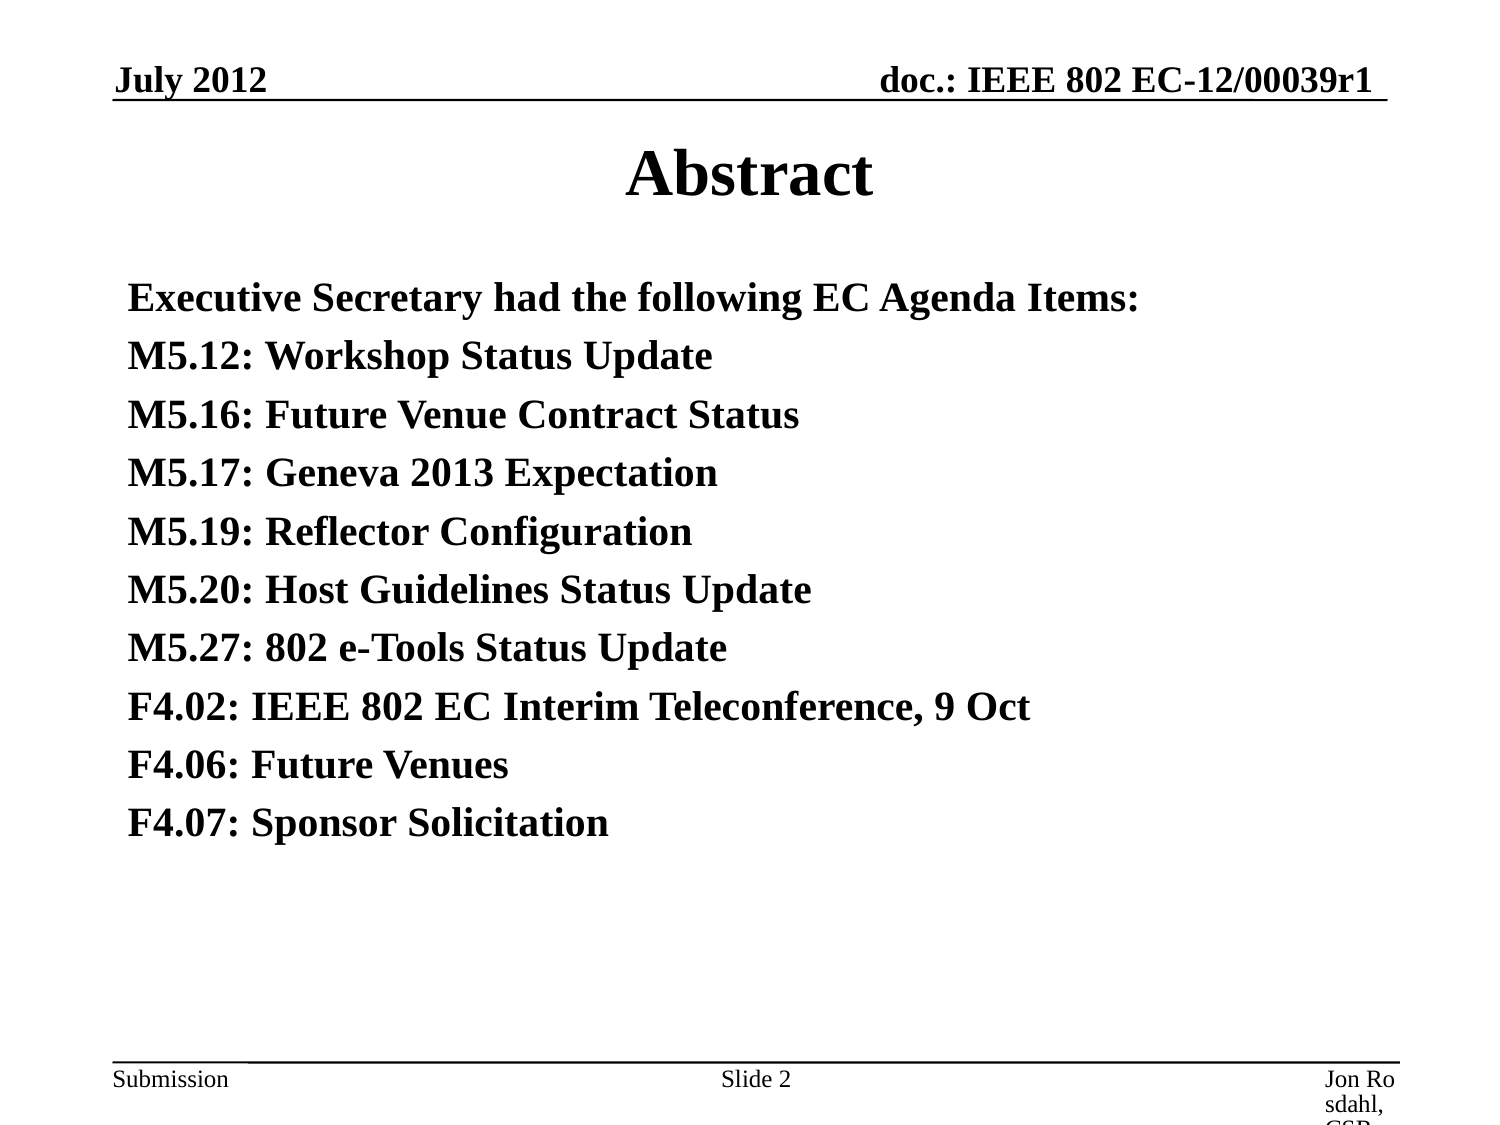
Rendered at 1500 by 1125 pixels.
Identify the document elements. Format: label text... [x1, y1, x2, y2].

footer Jon Rosdahl, CSR [1324, 1061, 1402, 1093]
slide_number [114, 54, 290, 101]
list Executive Secretary had the following EC Agenda Items: M5.12: Workshop Status Update M5.16: Future Venue Contract Status M5.17: Geneva 2013 Expectation M5.19: Reflector Configuration M5.20: Host Guidelines Status Update M5.27: 802 e-Tools Status Update F4.02: IEEE 802 EC Interim Teleconference, 9 Oct F4.06: Future Venues F4.07: Sponsor Solicitation [112, 262, 1388, 1051]
title Abstract [112, 112, 1388, 226]
slide_number Slide 2 [712, 1061, 800, 1093]
